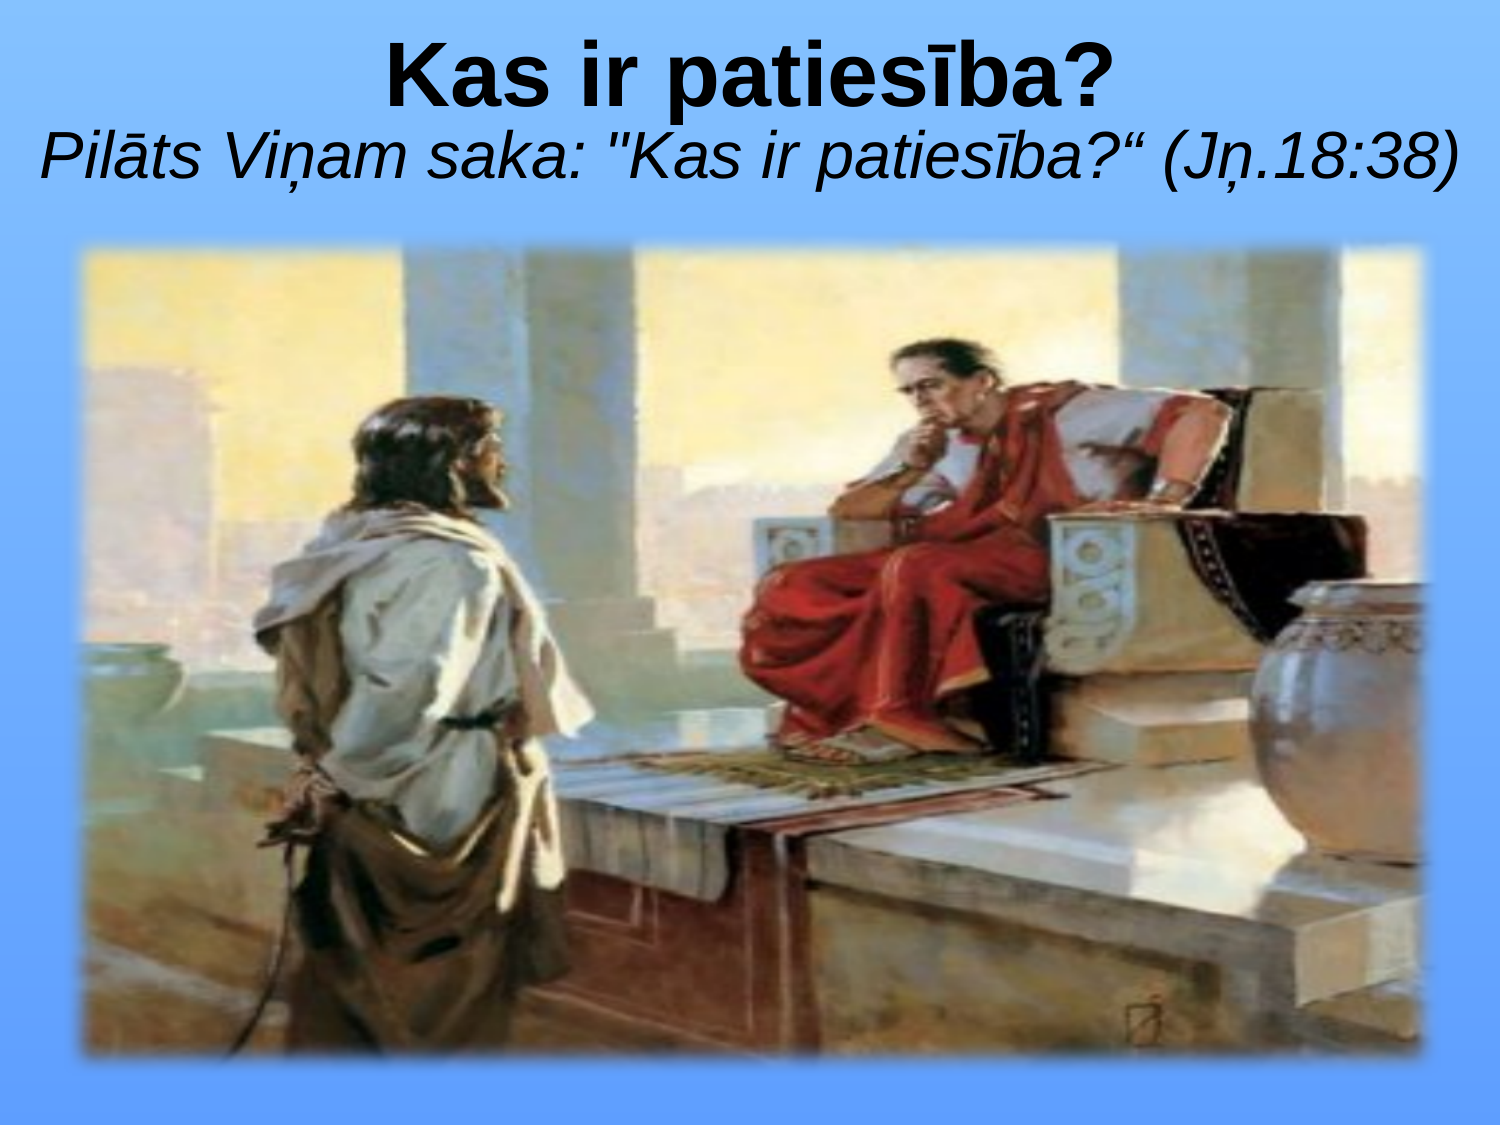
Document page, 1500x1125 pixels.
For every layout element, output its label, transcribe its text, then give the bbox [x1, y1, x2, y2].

title Kas ir patiesība? [76, 0, 1428, 140]
picture [64, 231, 1442, 1076]
list Pilāts Viņam saka: "Kas ir patiesība?“ (Jņ.18:38) [0, 113, 1500, 292]
